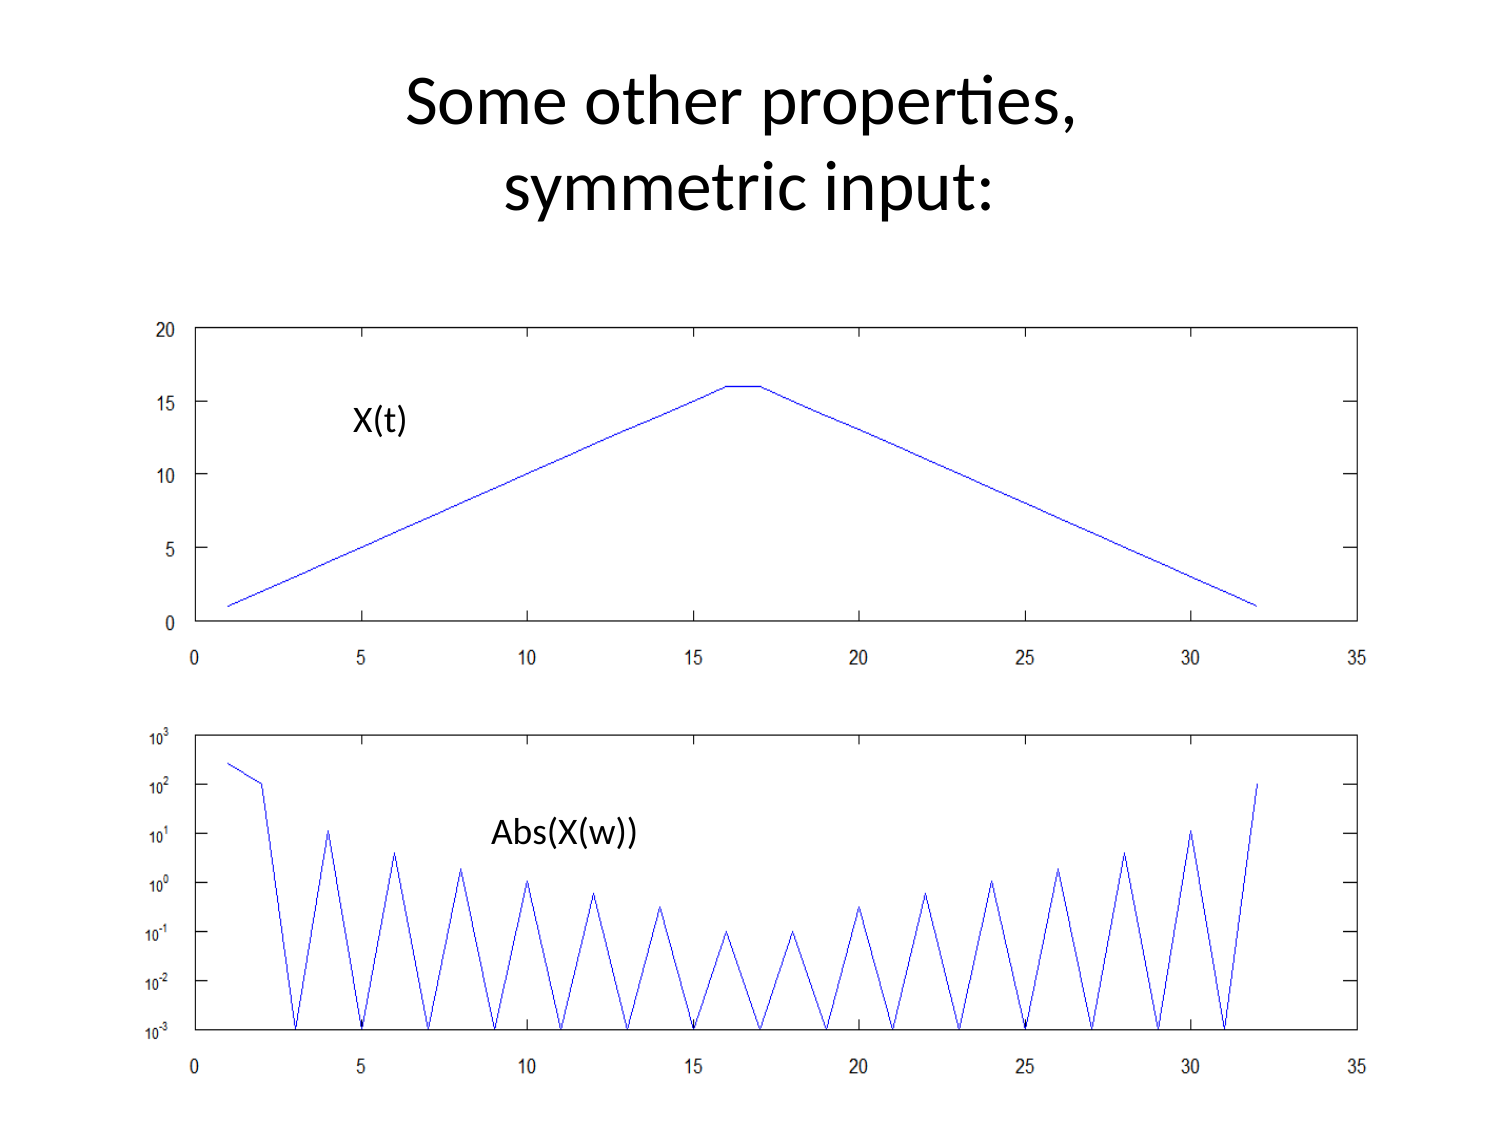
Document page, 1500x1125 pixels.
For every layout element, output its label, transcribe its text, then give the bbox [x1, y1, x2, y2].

title Some other properties, symmetric input: [75, 45, 1425, 233]
picture [0, 262, 1500, 1125]
